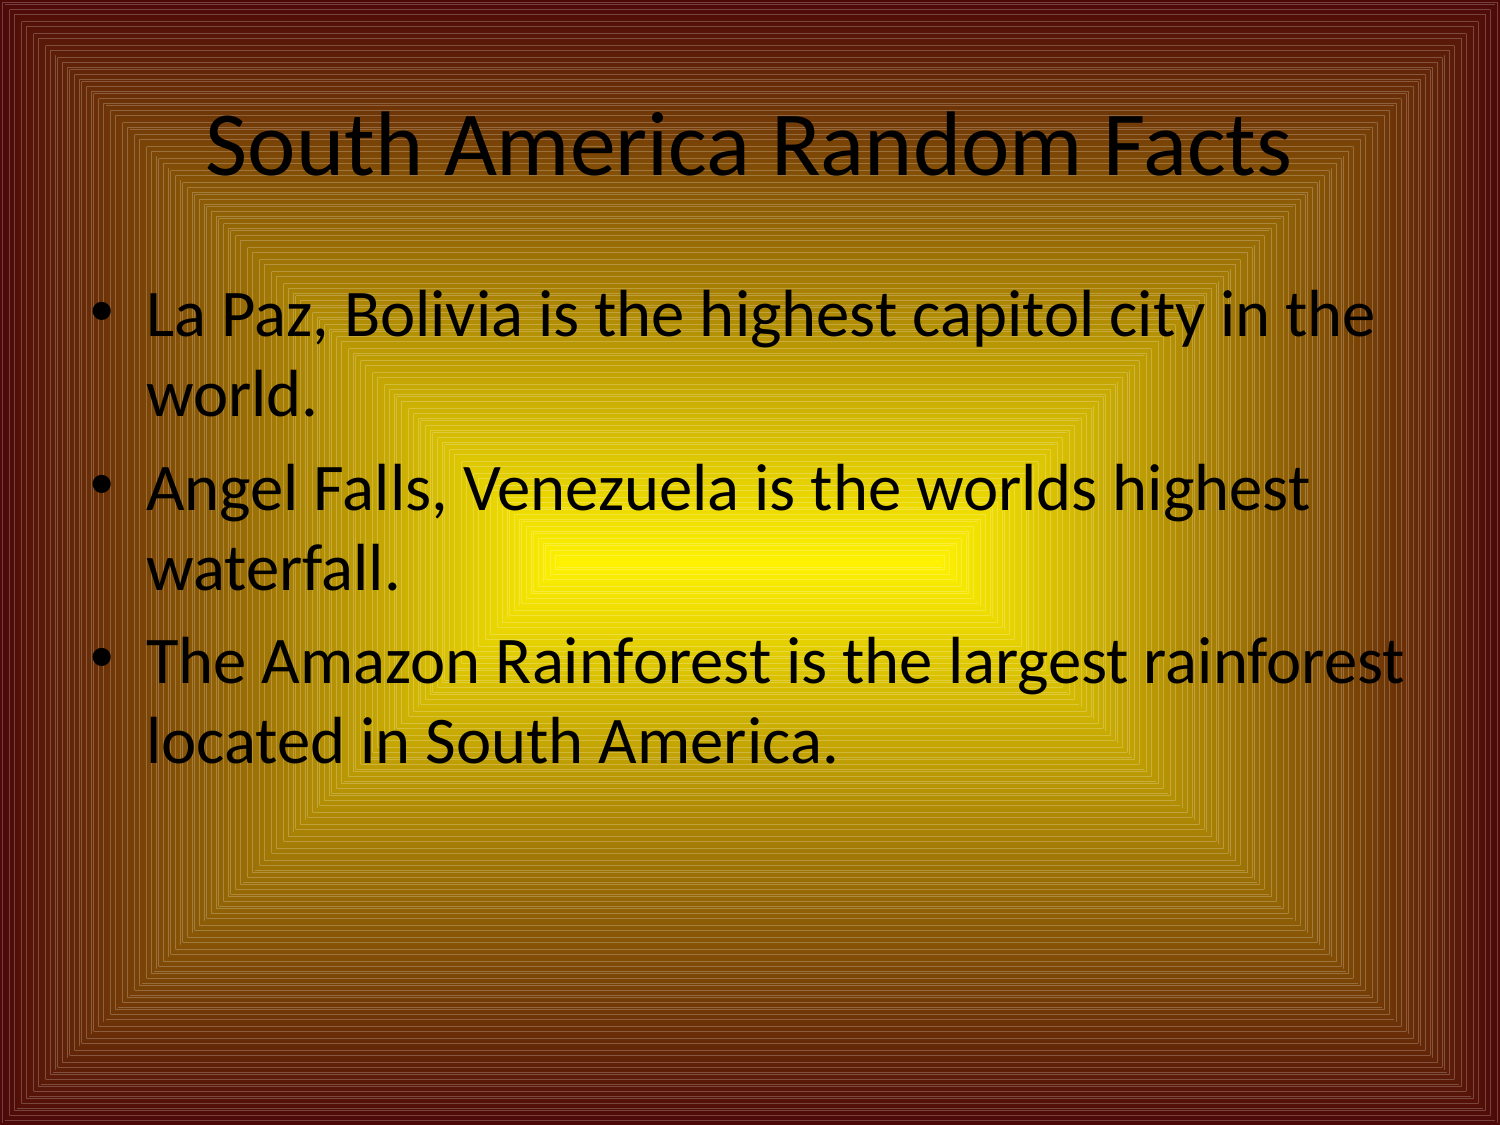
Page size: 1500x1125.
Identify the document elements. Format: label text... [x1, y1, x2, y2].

list La Paz, Bolivia is the highest capitol city in the world. Angel Falls, Venezuela is the worlds highest waterfall. The Amazon Rainforest is the largest rainforest located in South America. [75, 262, 1425, 1005]
title South America Random Facts [75, 45, 1425, 233]
